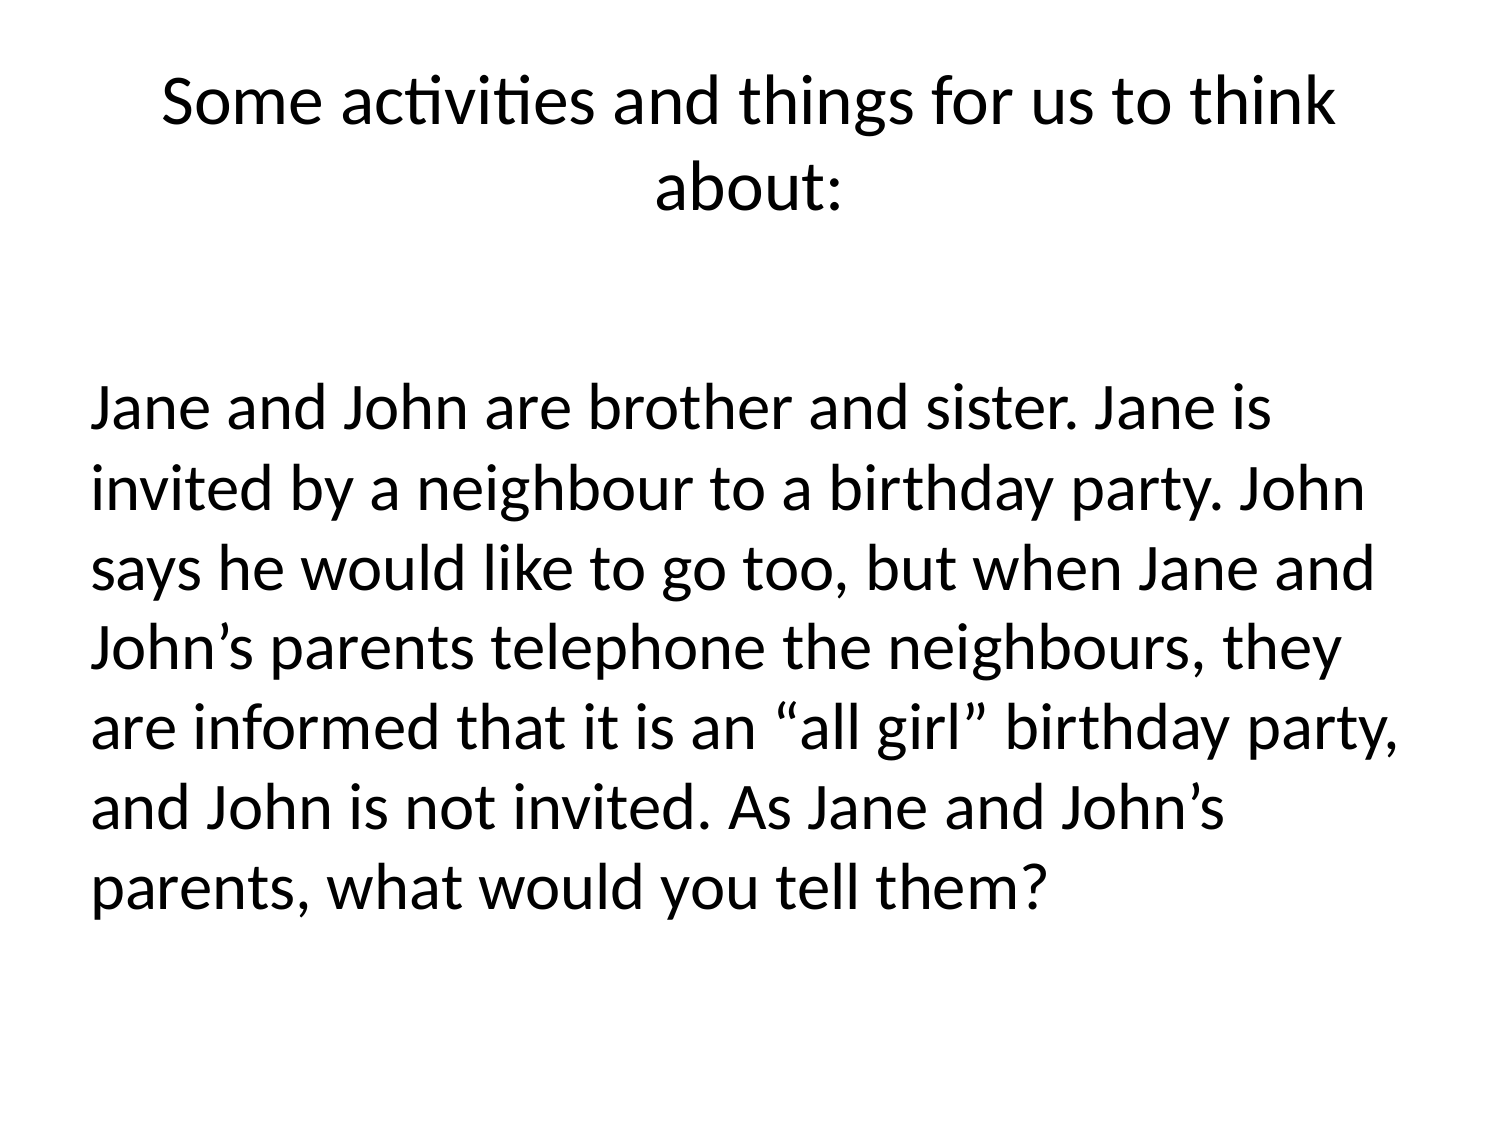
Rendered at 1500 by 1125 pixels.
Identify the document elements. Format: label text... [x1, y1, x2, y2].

list Jane and John are brother and sister. Jane is invited by a neighbour to a birthday party. John says he would like to go too, but when Jane and John’s parents telephone the neighbours, they are informed that it is an “all girl” birthday party, and John is not invited. As Jane and John’s parents, what would you tell them? [75, 262, 1425, 1005]
title Some activities and things for us to think about: [75, 45, 1425, 233]
